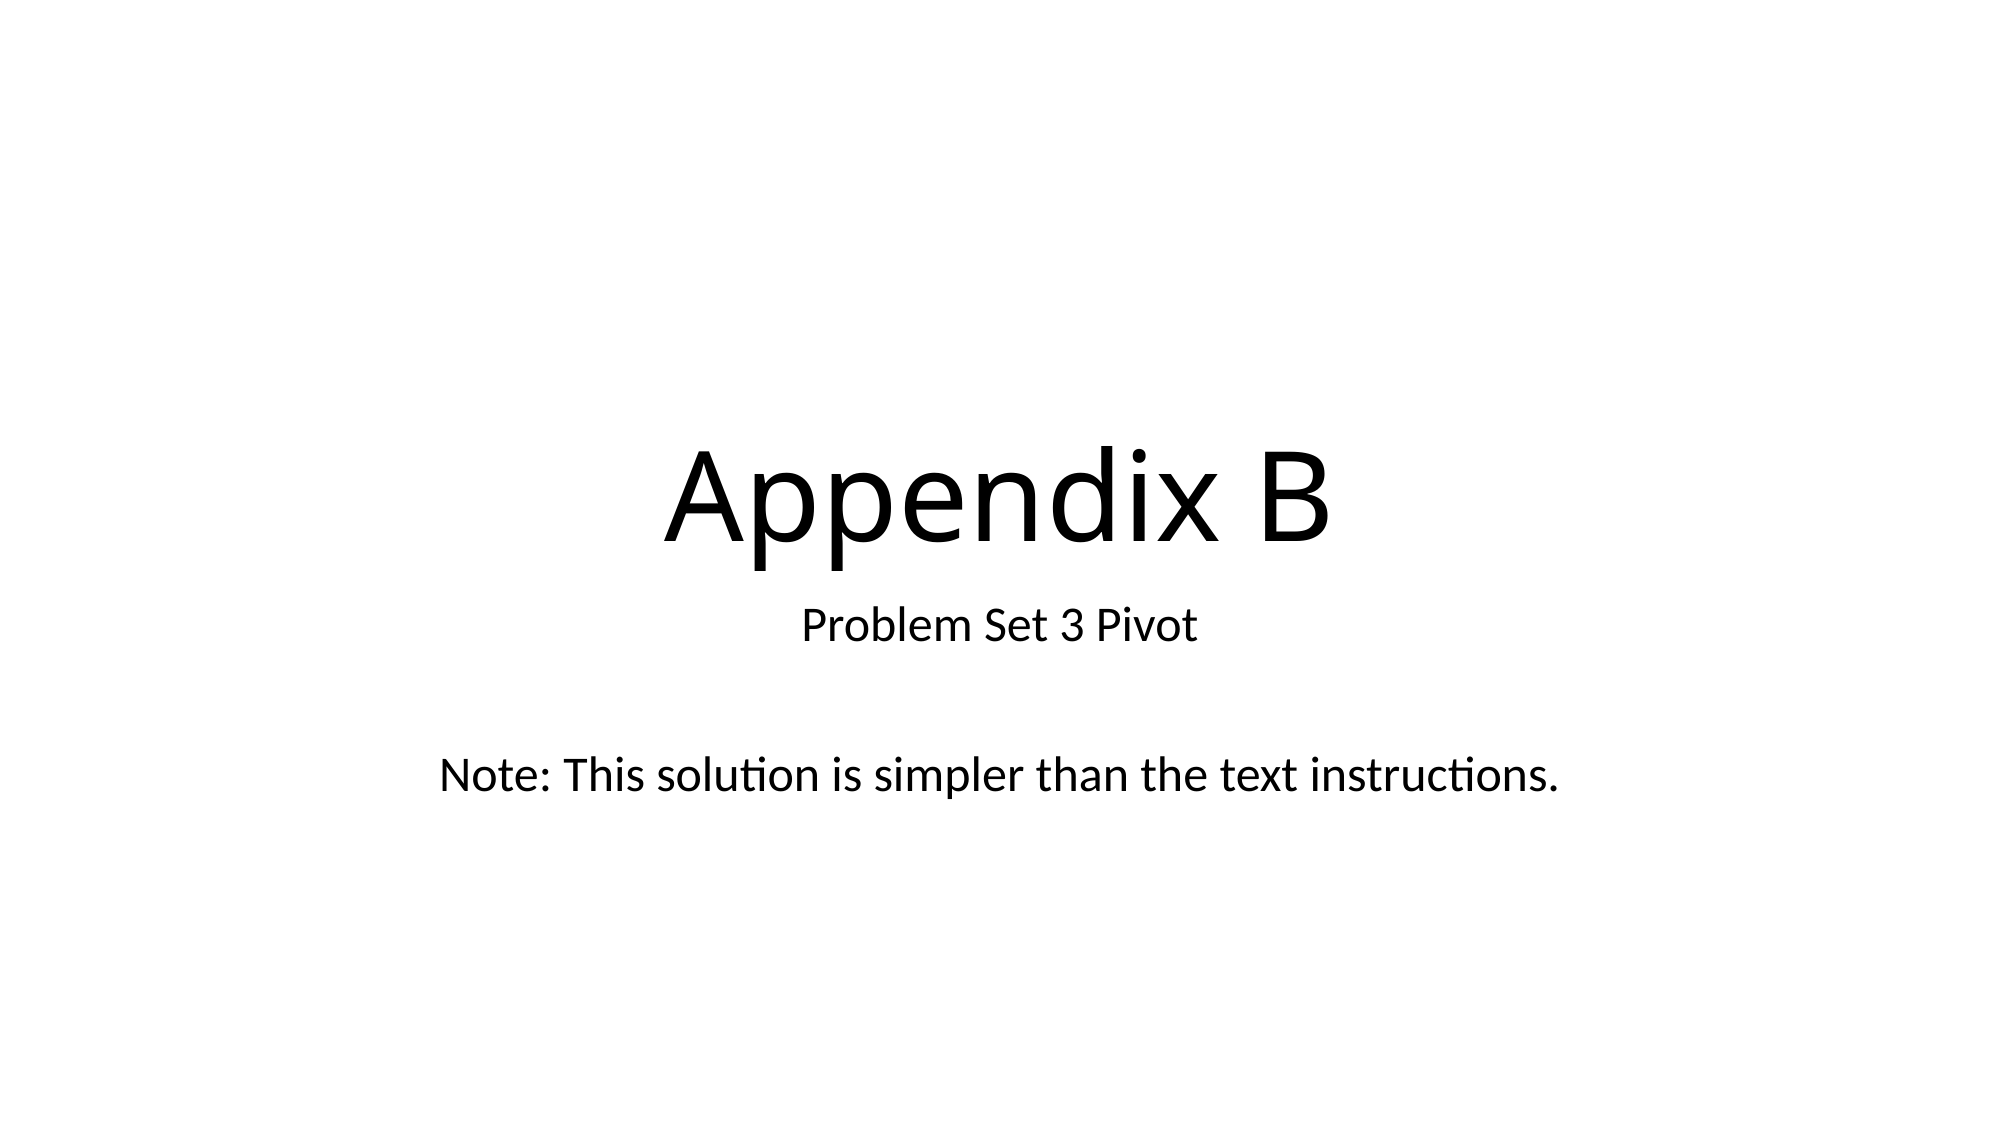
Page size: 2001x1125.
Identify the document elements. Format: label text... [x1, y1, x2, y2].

subtitle Problem Set 3 Pivot Note: This solution is simpler than the text instructions. [249, 590, 1750, 863]
title Appendix B [249, 184, 1750, 576]
